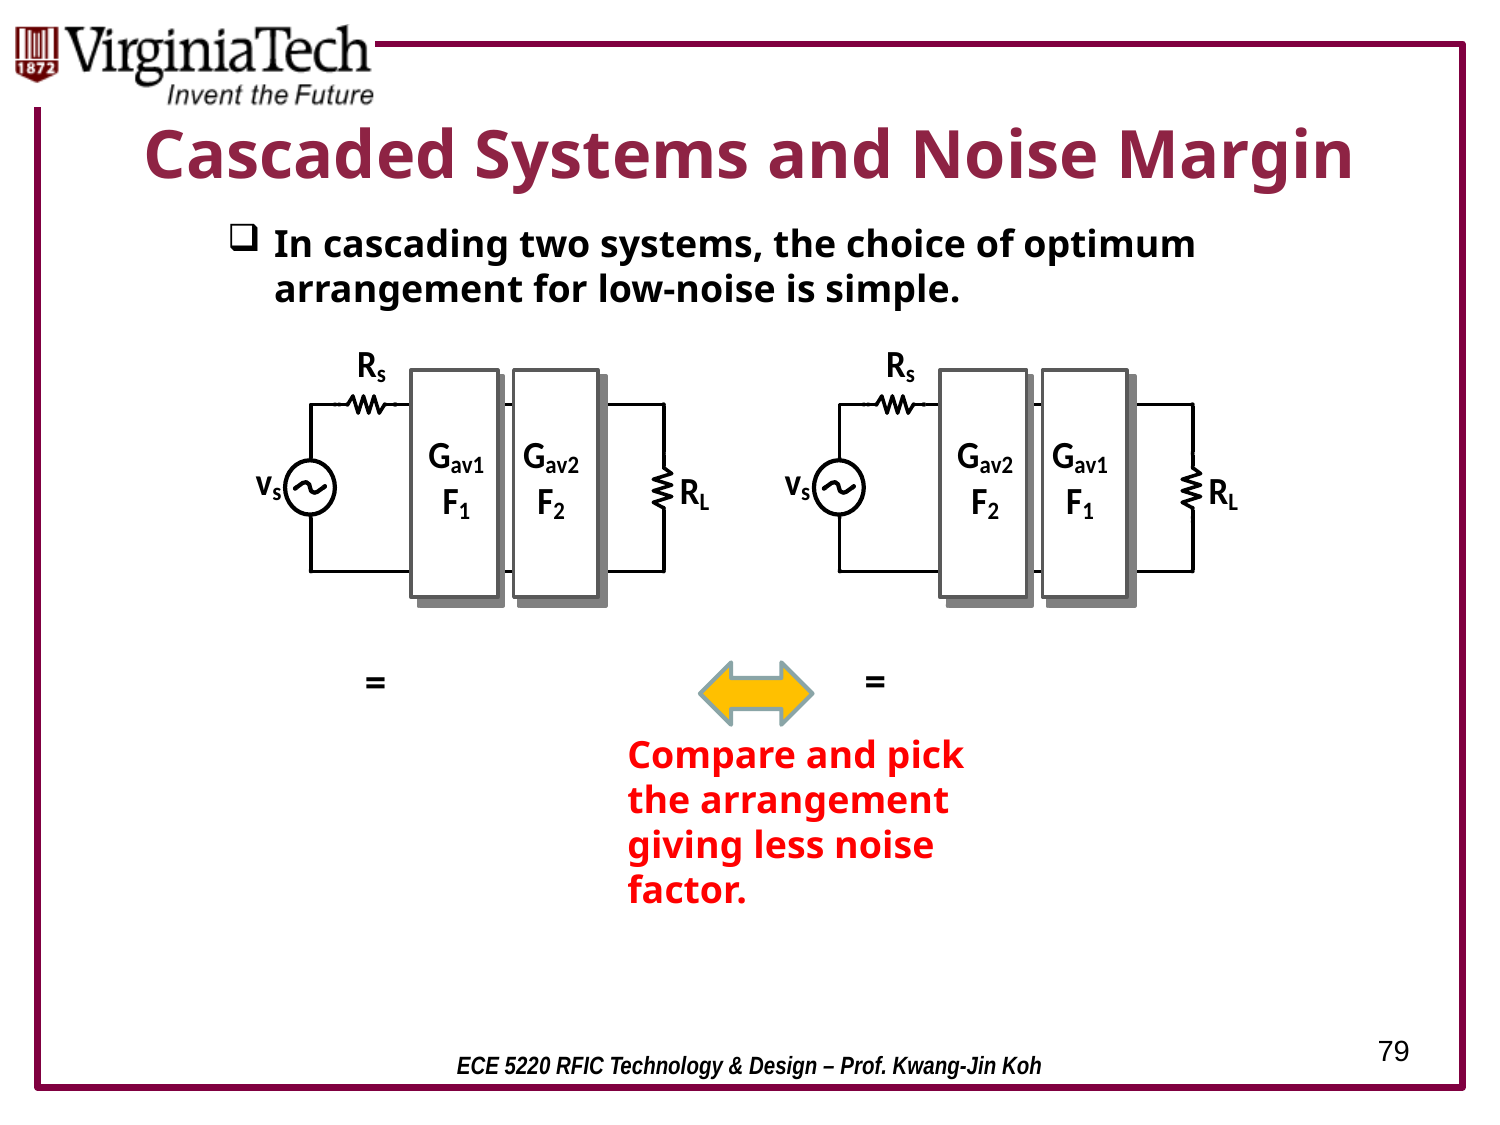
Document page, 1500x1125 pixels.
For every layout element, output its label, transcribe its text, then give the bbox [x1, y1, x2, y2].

title Cascaded Systems and Noise Margin [75, 104, 1425, 213]
text_box In cascading two systems, the choice of optimum arrangement for low-noise is simple. [212, 212, 1375, 318]
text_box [765, 338, 1263, 614]
picture [15, 24, 375, 107]
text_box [236, 338, 734, 614]
text_box [697, 660, 815, 723]
slide_number 79 [1074, 1024, 1425, 1103]
text_box Compare and pick the arrangement giving less noise factor. [612, 723, 1003, 919]
